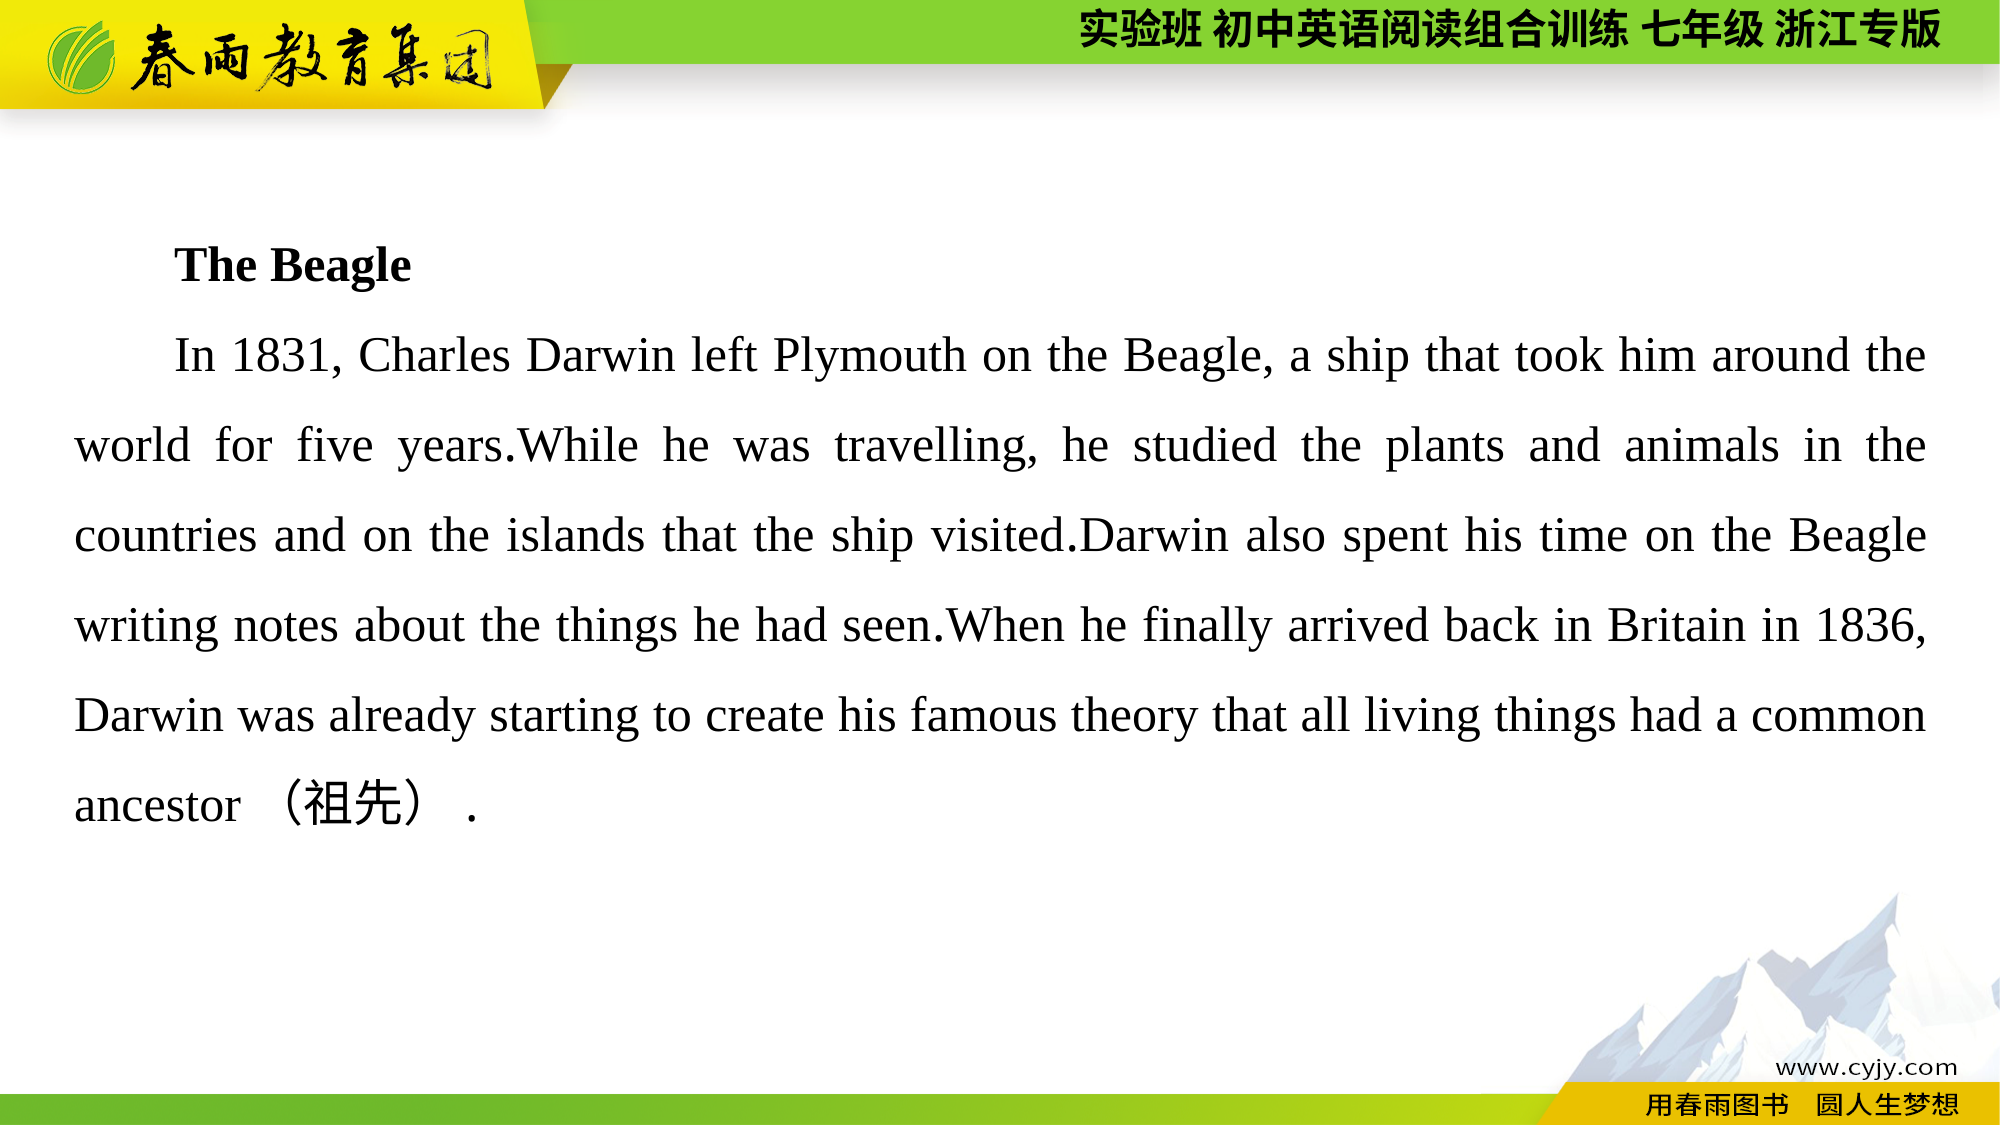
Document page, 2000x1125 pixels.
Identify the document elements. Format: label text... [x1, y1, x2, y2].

list The Beagle In 1831, Charles Darwin left Plymouth on the Beagle, a ship that took him around the world for five years.While he was travelling, he studied the plants and animals in the countries and on the islands that the ship visited.Darwin also spent his time on the Beagle writing notes about the things he had seen.When he finally arrived back in Britain in 1836, Darwin was already starting to create his famous theory that all living things had a common ancestor（祖先）. [59, 194, 1944, 846]
picture [0, 0, 2000, 1125]
